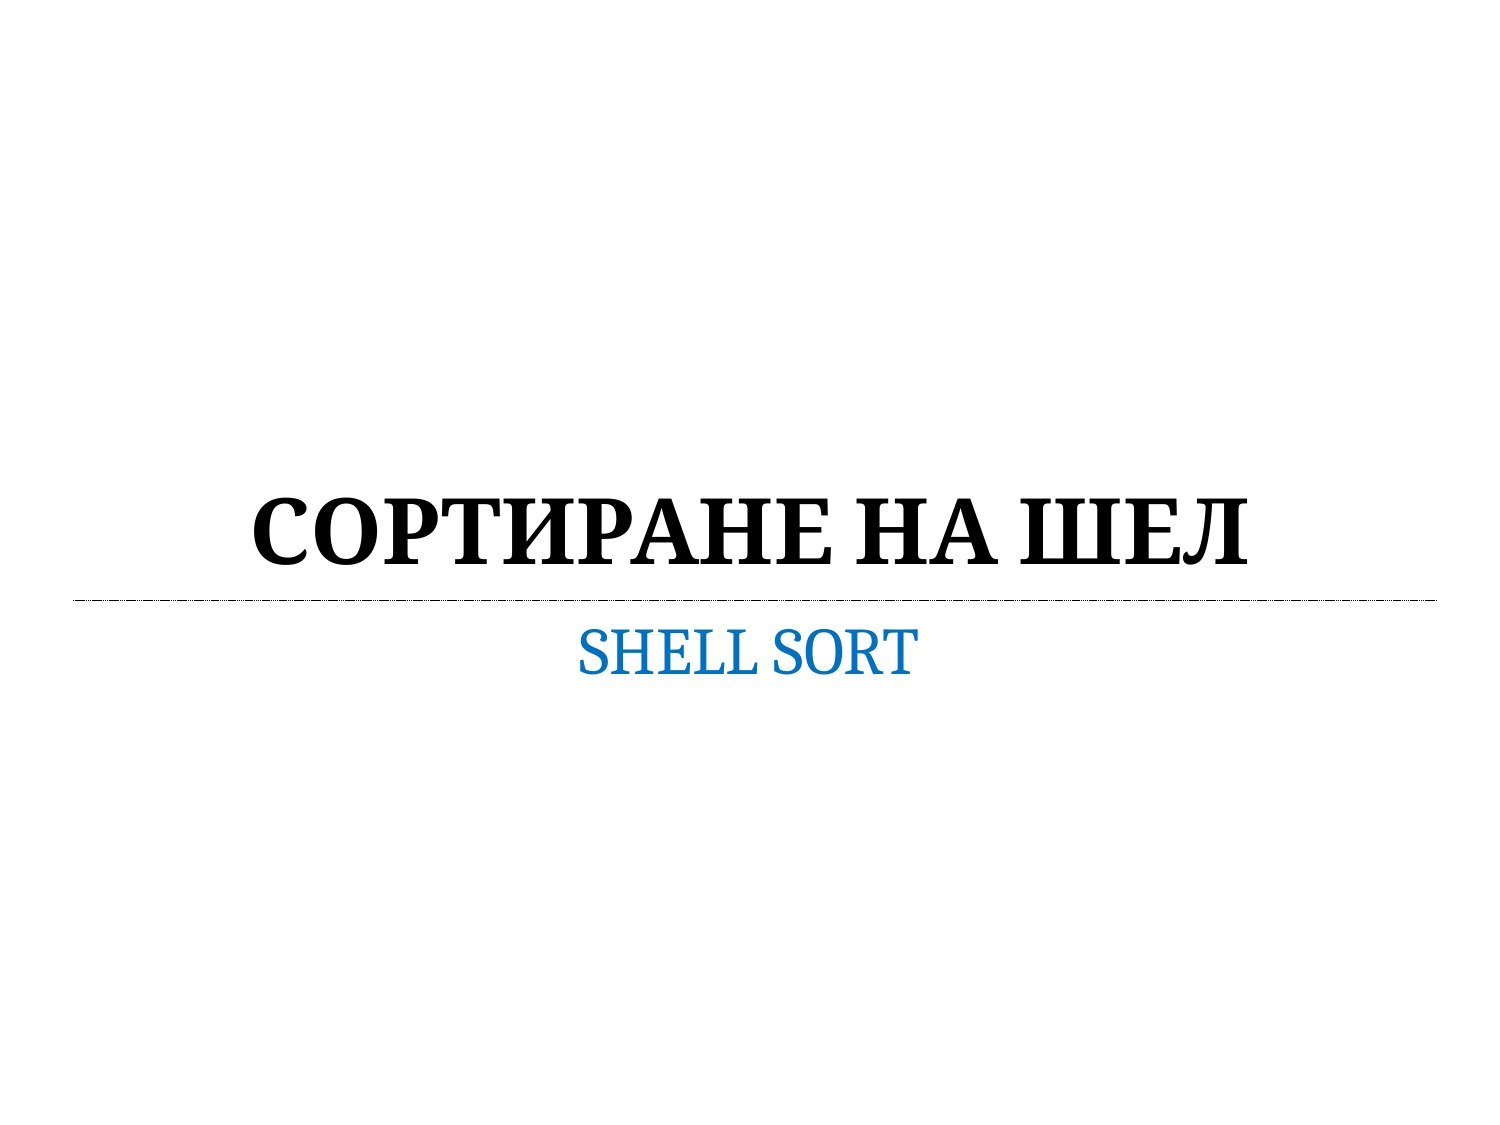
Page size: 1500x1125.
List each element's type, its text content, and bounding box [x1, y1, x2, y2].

title Сортиране на Шел [0, 346, 1500, 594]
subtitle Shell sort [0, 597, 1500, 716]
